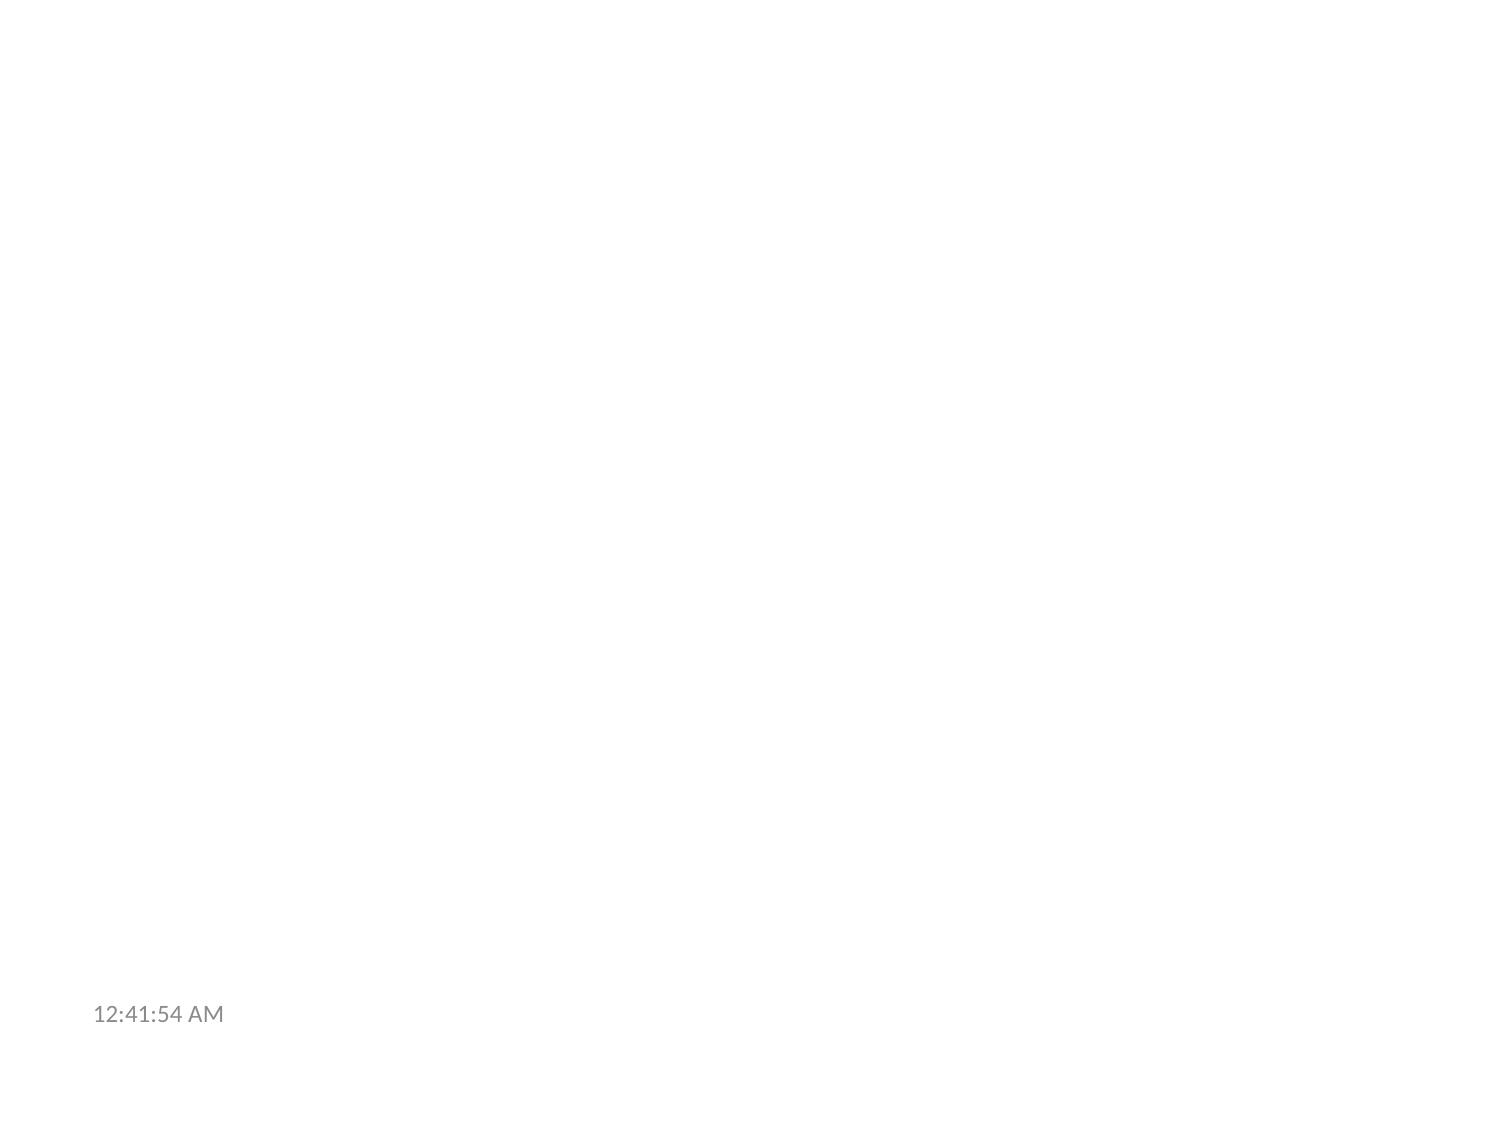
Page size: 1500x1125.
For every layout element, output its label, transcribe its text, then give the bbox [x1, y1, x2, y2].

text_box 3:35:09 PM [77, 982, 428, 1043]
